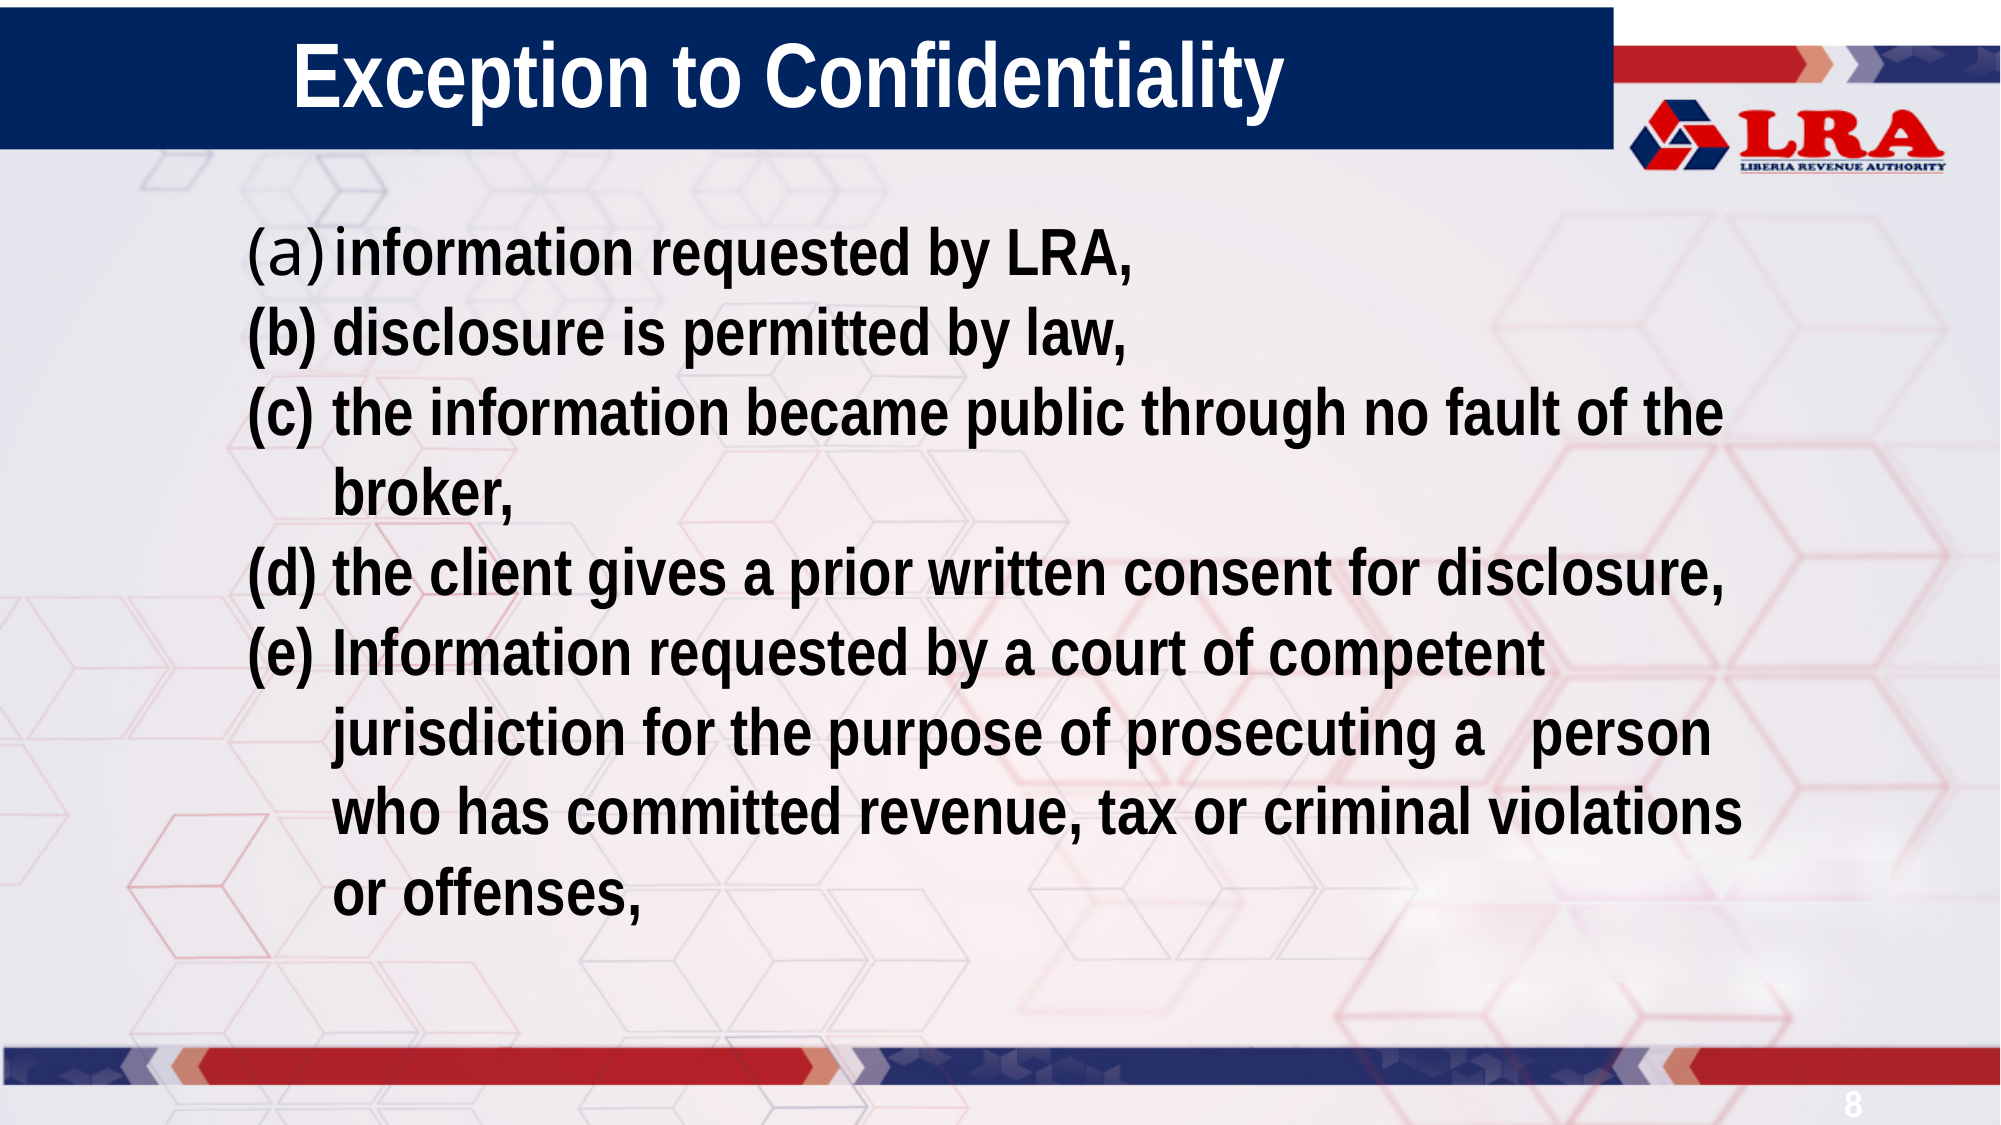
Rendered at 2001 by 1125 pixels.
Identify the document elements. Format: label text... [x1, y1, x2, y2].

text_box information requested by LRA, disclosure is permitted by law, the information became public through no fault of the broker, the client gives a prior written consent for disclosure, Information requested by a court of competent jurisdiction for the purpose of prosecuting a person who has committed revenue, tax or criminal violations or offenses, [233, 201, 1768, 936]
text_box Exception to Confidentiality [0, 7, 1614, 150]
picture [0, 0, 2001, 1125]
slide_number 8 [1428, 1072, 1879, 1125]
